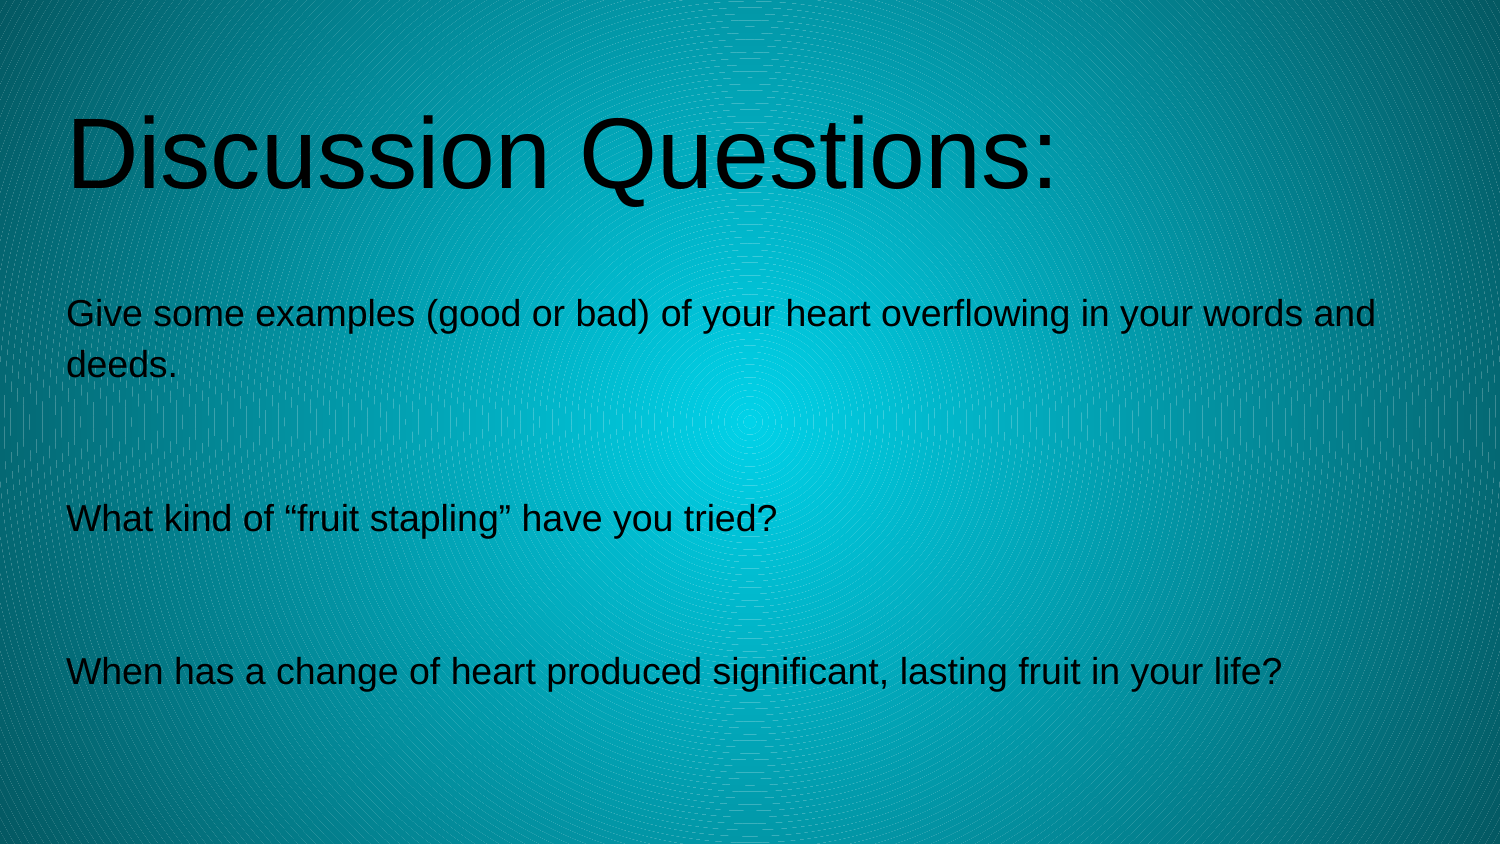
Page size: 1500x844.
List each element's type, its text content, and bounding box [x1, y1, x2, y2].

title Discussion Questions: [51, 72, 1449, 167]
list Give some examples (good or bad) of your heart overflowing in your words and deeds. What kind of “fruit stapling” have you tried? When has a change of heart produced significant, lasting fruit in your life? [51, 266, 1449, 750]
